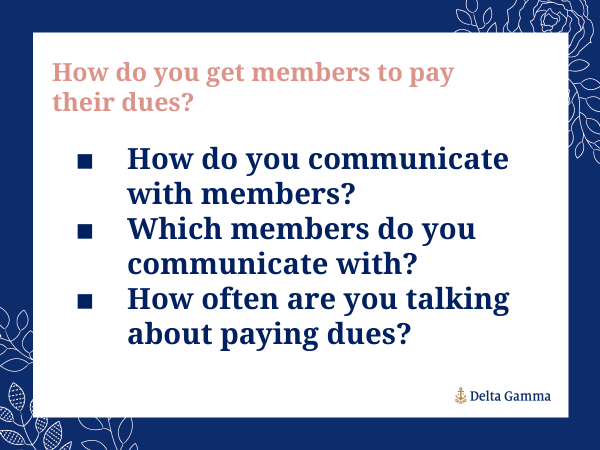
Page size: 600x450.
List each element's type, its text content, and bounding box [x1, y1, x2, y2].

text_box How do you get members to pay their dues? [37, 41, 530, 90]
text_box How do you communicate with members? Which members do you communicate with? How often are you talking about paying dues? [37, 90, 530, 450]
picture [0, 0, 600, 450]
